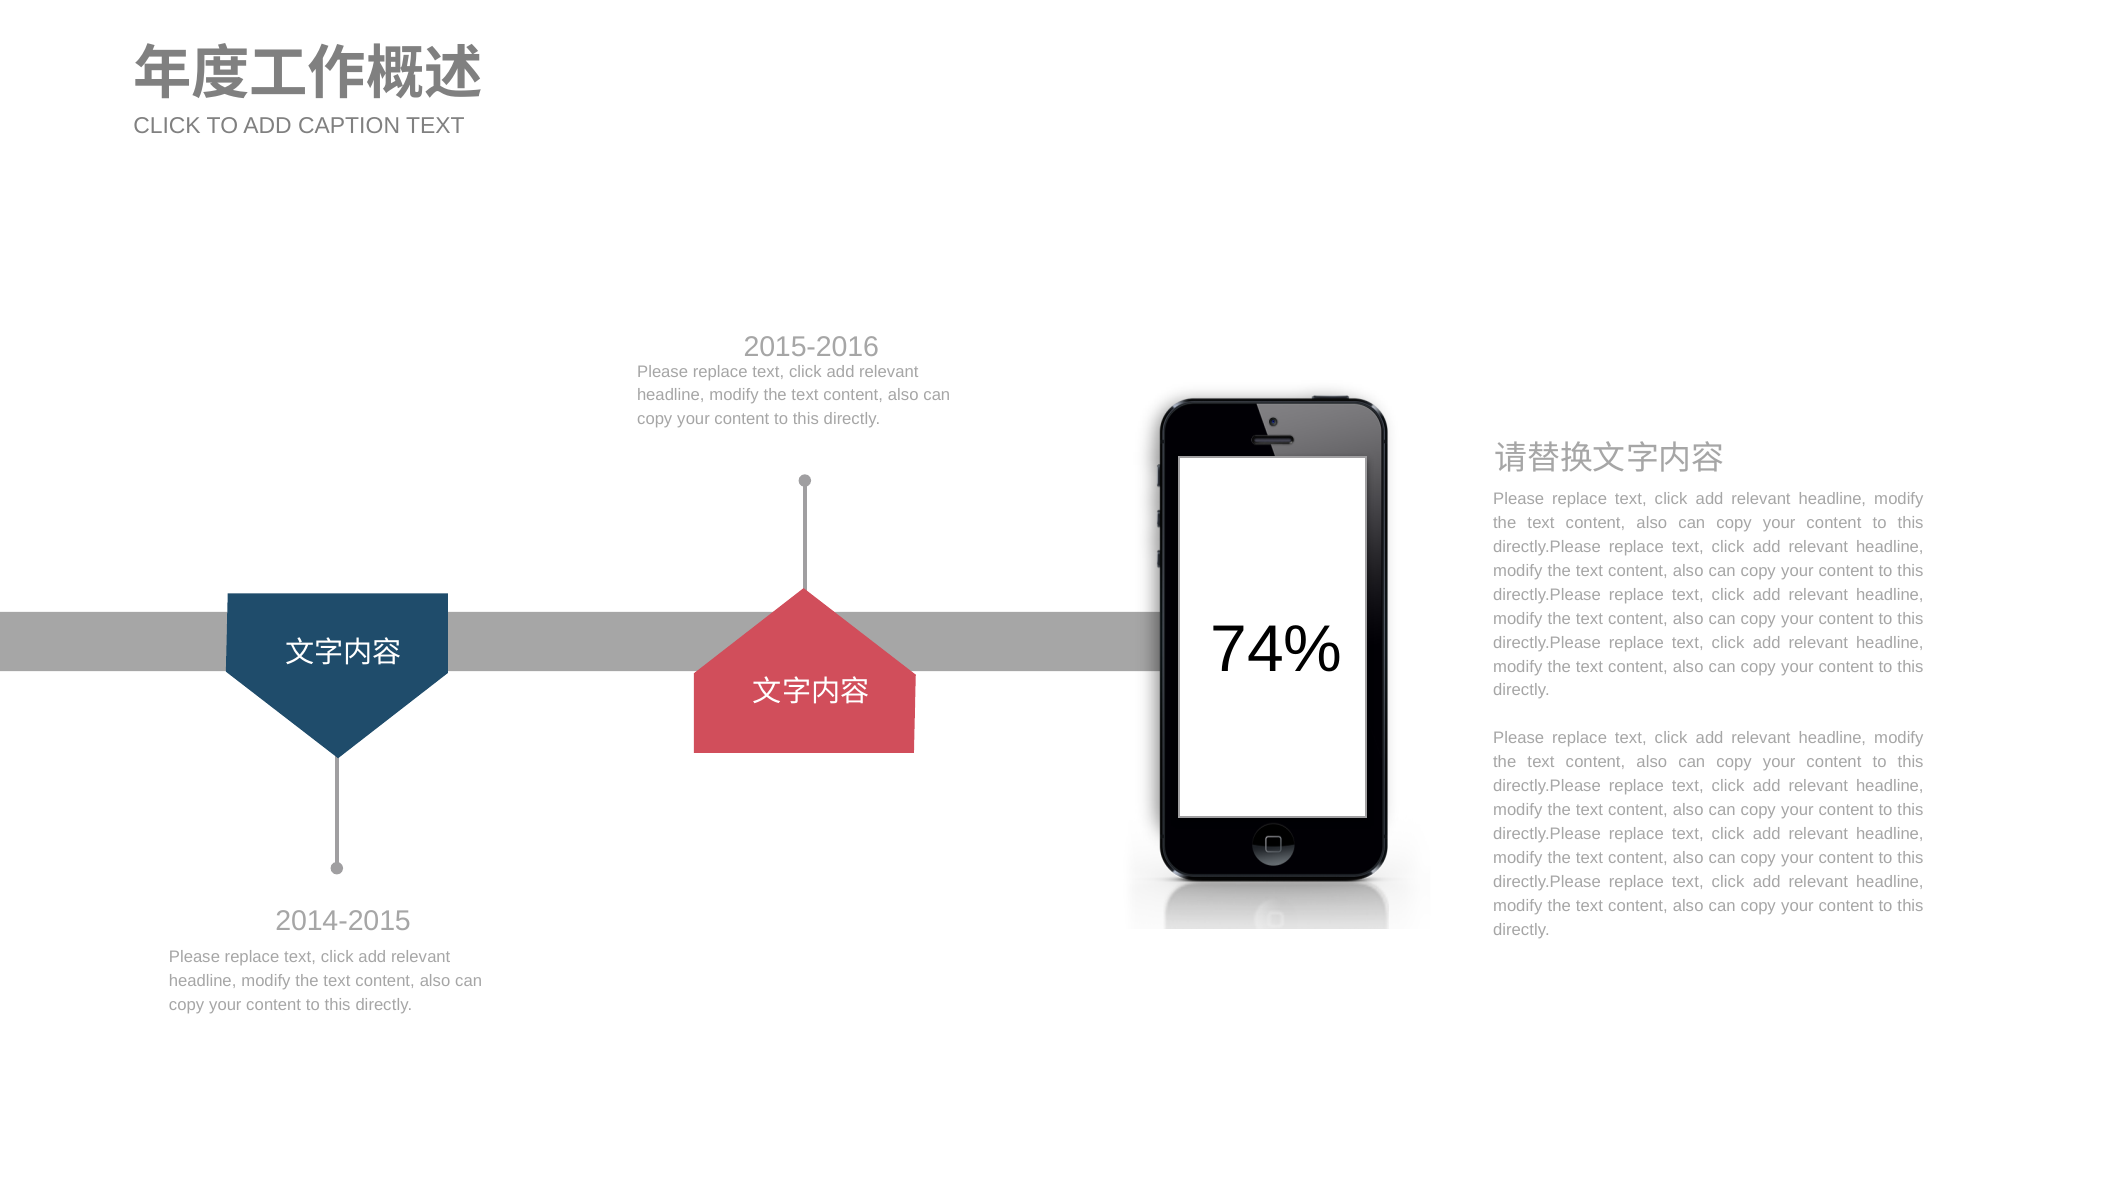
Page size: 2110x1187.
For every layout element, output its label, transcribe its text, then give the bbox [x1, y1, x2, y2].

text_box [168, 593, 505, 1014]
text_box CLICK TO ADD CAPTION TEXT [133, 110, 513, 138]
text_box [1043, 354, 1925, 943]
text_box [505, 611, 637, 672]
text_box [0, 611, 168, 672]
text_box [973, 611, 1043, 672]
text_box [637, 322, 973, 753]
text_box 年度工作概述 [133, 35, 513, 106]
